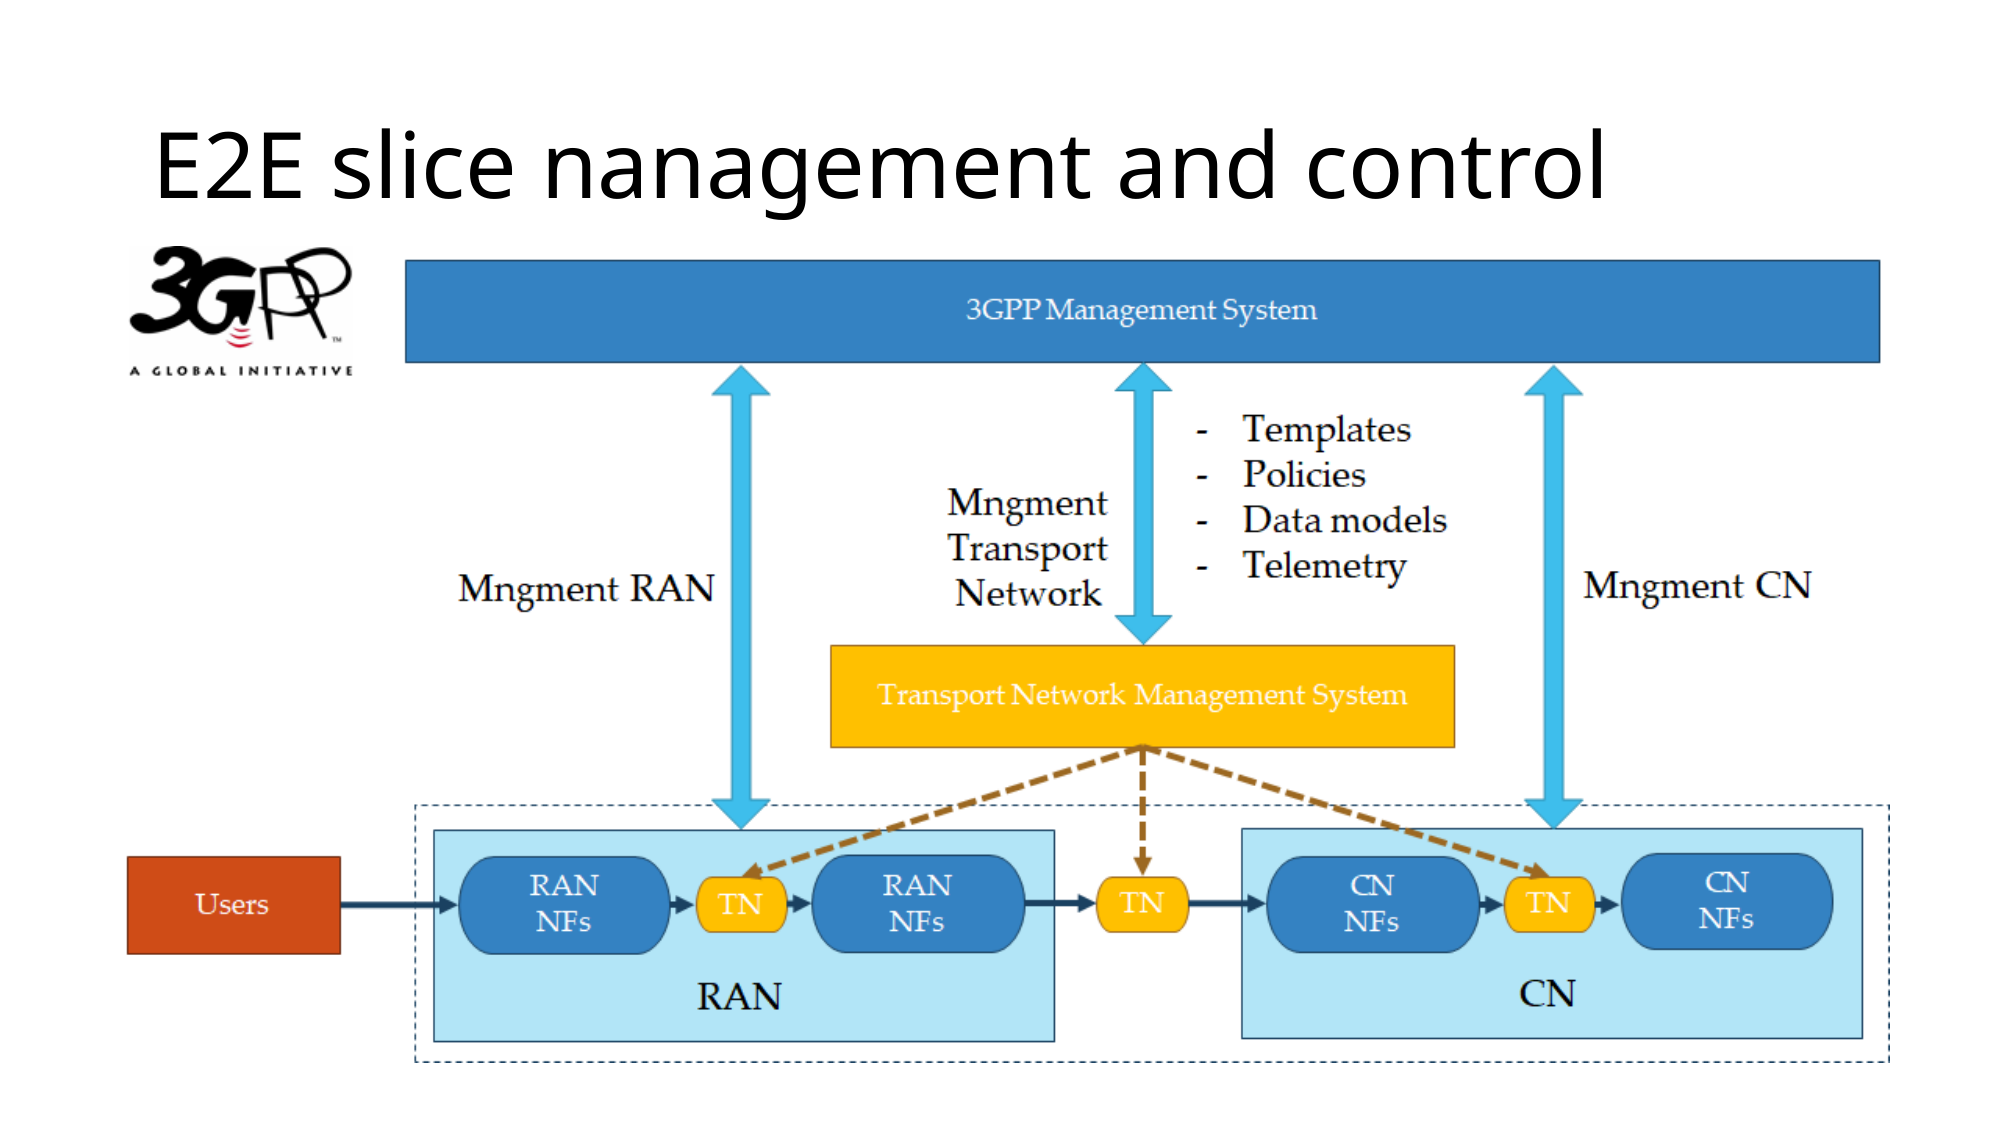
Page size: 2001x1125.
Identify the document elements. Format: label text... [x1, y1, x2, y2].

title E2E slice nanagement and control [137, 59, 1863, 246]
picture [110, 246, 1890, 1063]
